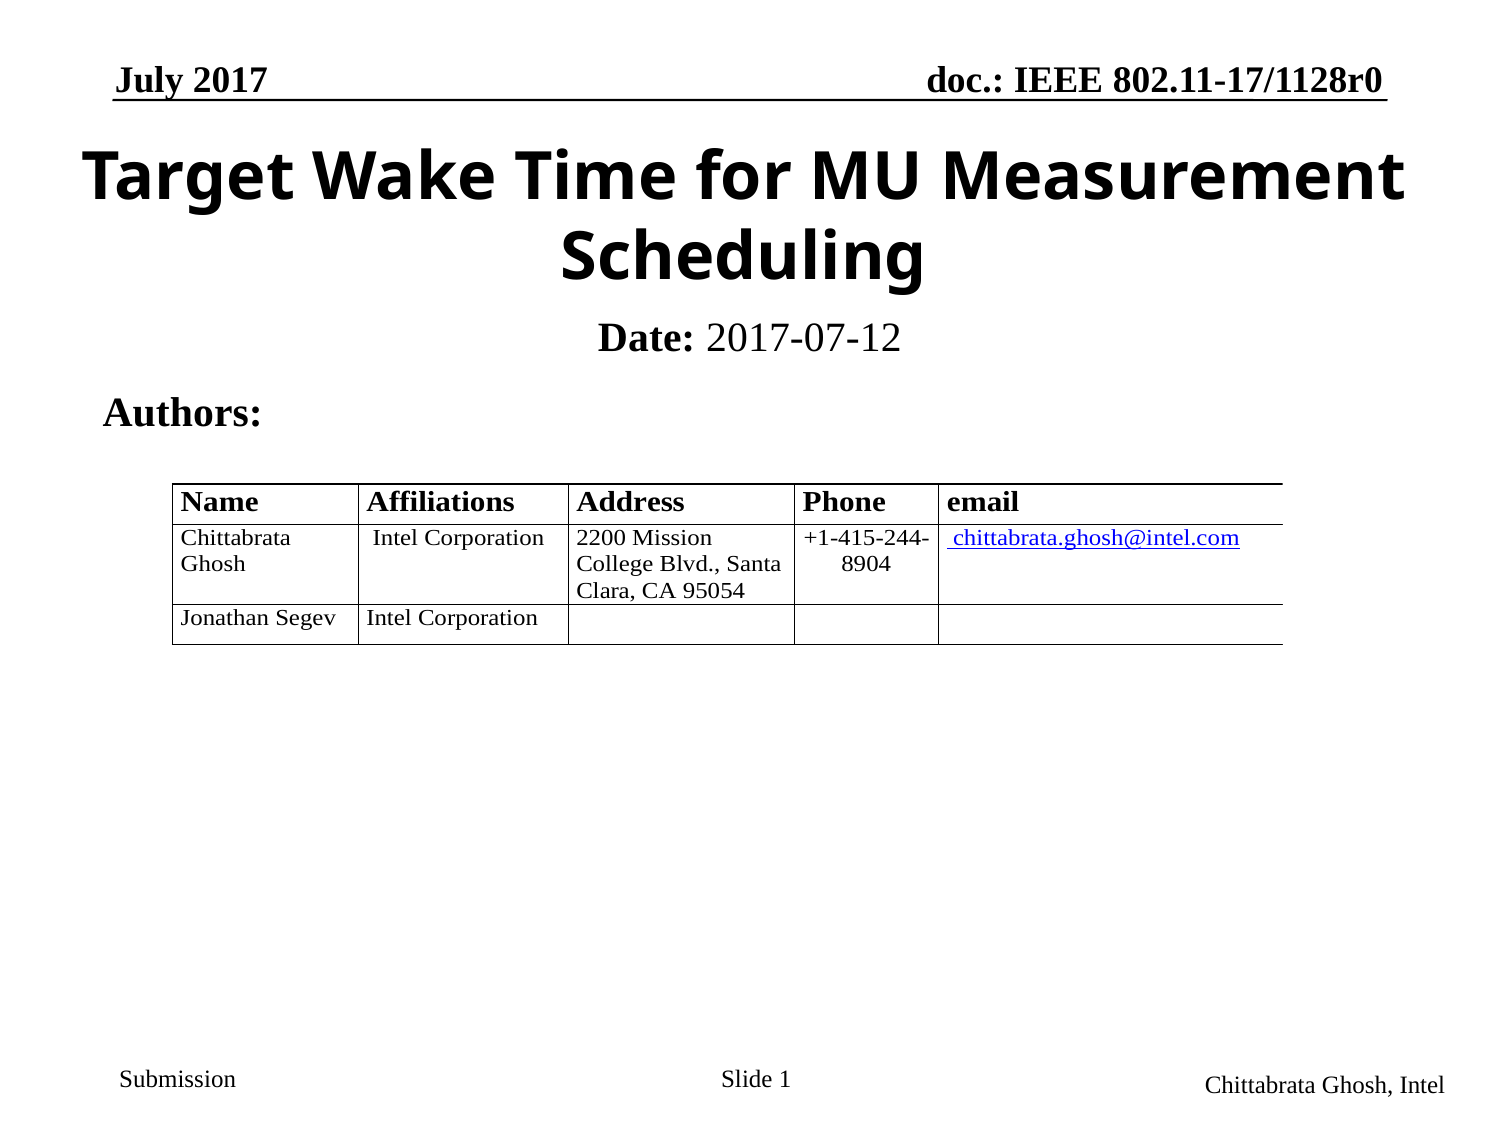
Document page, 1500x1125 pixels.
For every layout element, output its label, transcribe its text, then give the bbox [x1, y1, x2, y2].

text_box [160, 483, 1284, 710]
title Target Wake Time for MU Measurement Scheduling [17, 125, 1471, 301]
list Date: 2017-07-12 [112, 302, 1388, 366]
text_box Authors: [87, 377, 325, 440]
slide_number Slide 1 [712, 1062, 800, 1093]
text_box Chittabrata Ghosh, Intel [1204, 1068, 1446, 1099]
